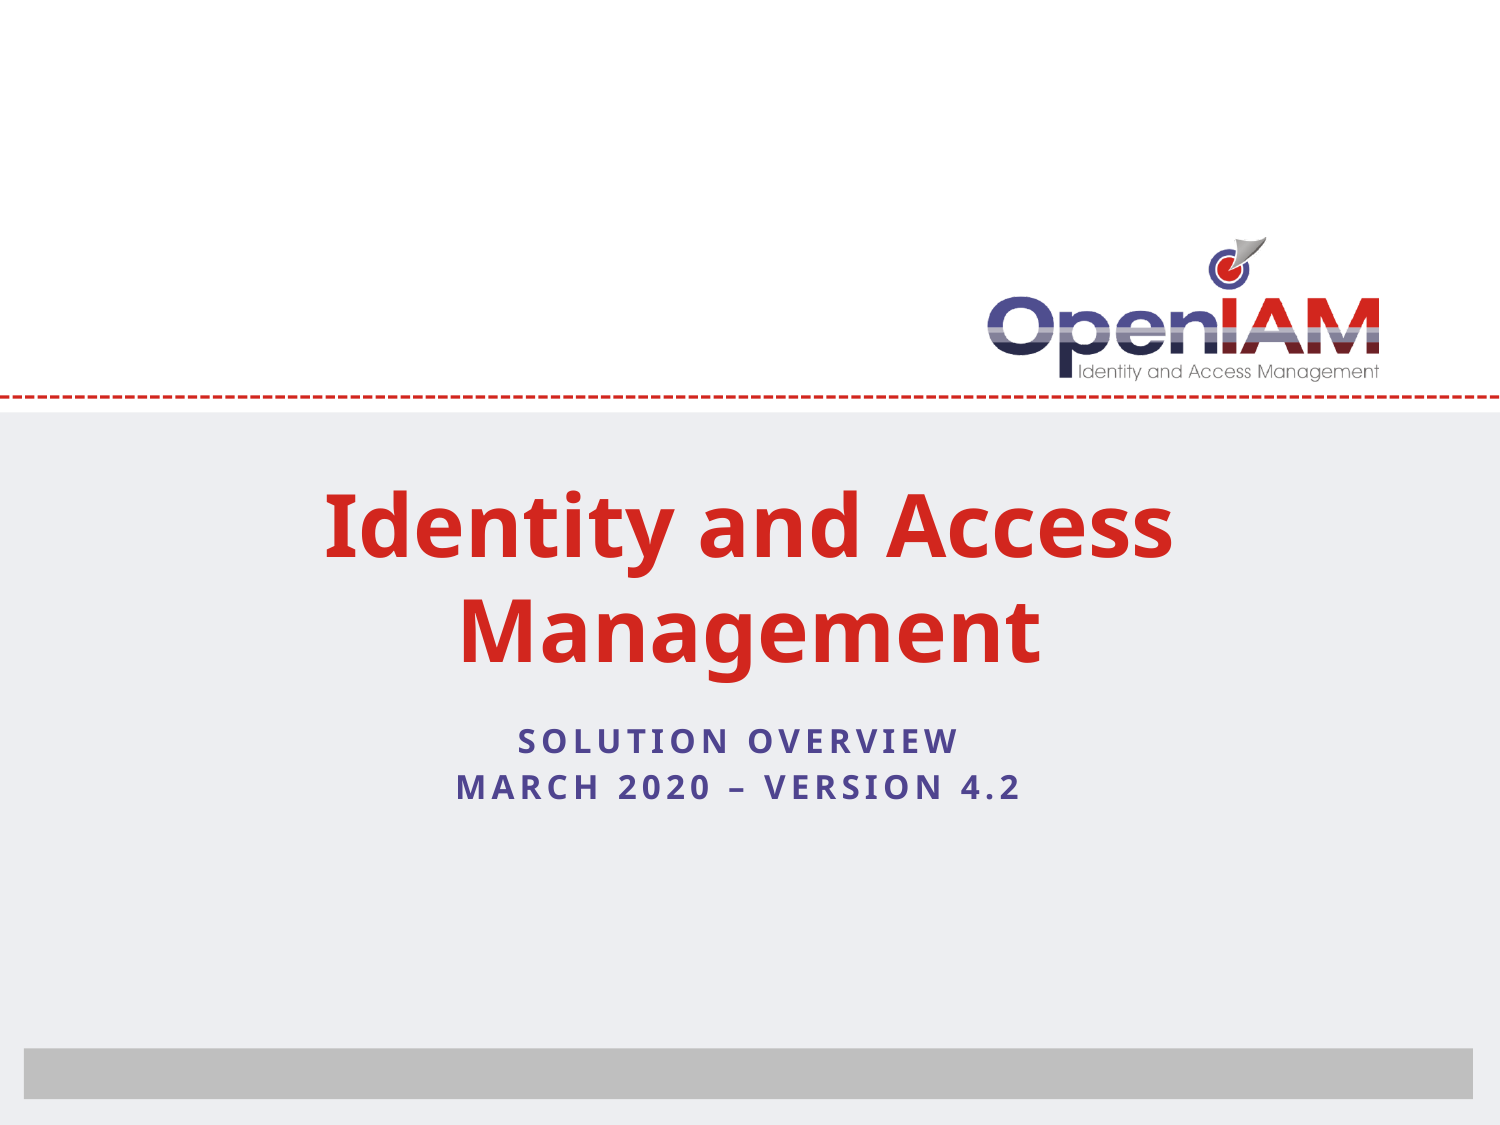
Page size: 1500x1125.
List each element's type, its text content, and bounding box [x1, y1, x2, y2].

subtitle Solution Overview March 2020 – version 4.2 [212, 712, 1263, 1000]
title Identity and Access Management [112, 399, 1388, 688]
picture [987, 237, 1379, 382]
